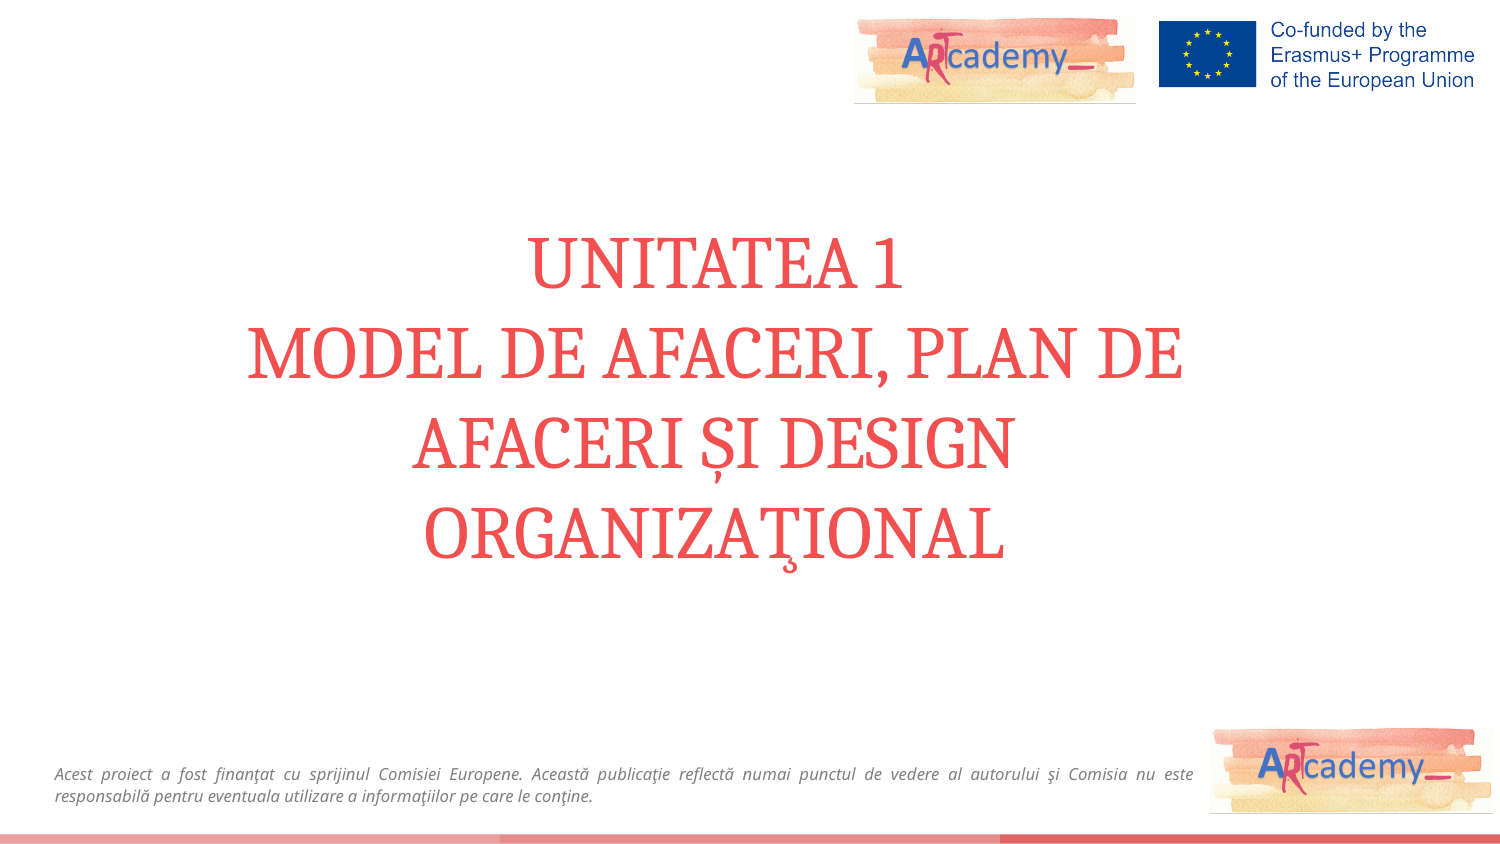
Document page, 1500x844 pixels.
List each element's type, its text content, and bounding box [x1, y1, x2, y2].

text_box Acest proiect a fost finanţat cu sprijinul Comisiei Europene. Această publicaţie reflectă numai punctul de vedere al autorului şi Comisia nu este responsabilă pentru eventuala utilizare a informaţiilor pe care le conţine. [39, 754, 1205, 808]
picture [1158, 21, 1474, 91]
picture [1210, 709, 1493, 844]
picture [854, 0, 1137, 134]
title UNITATEA 1 MODEL DE AFACERI, PLAN DE AFACERI ȘI DESIGN ORGANIZAŢIONAL [181, 210, 1249, 589]
